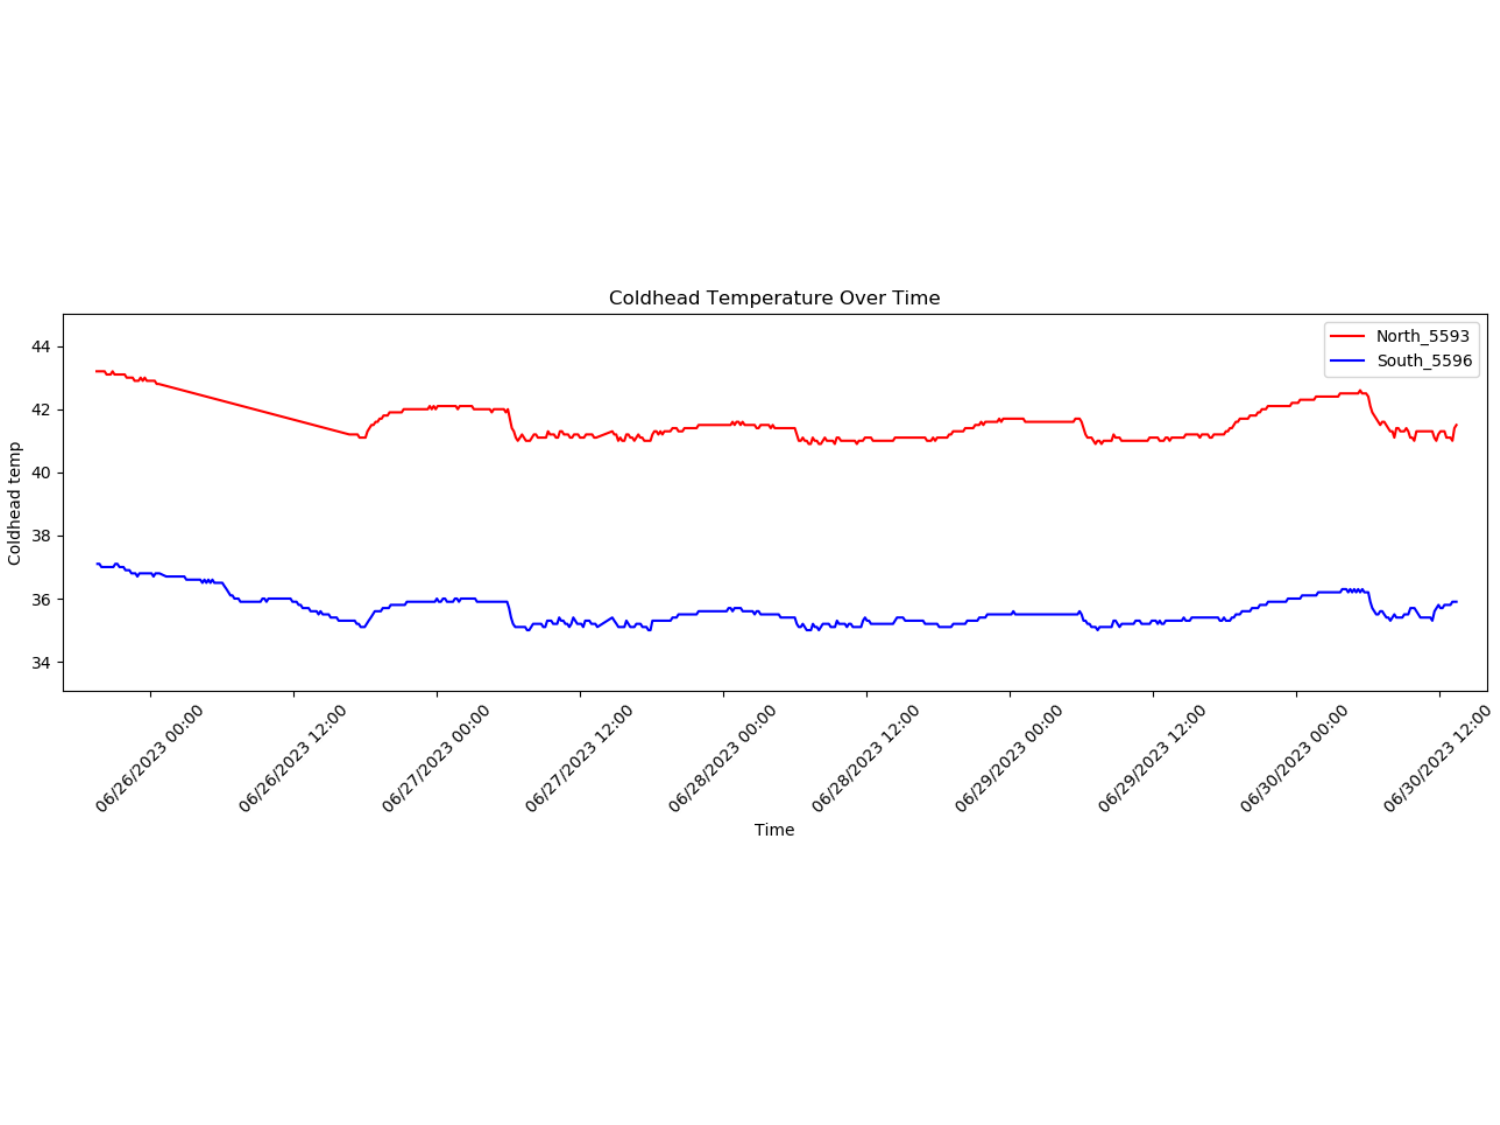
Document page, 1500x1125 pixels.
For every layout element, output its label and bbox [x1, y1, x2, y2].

picture [0, 280, 1500, 845]
